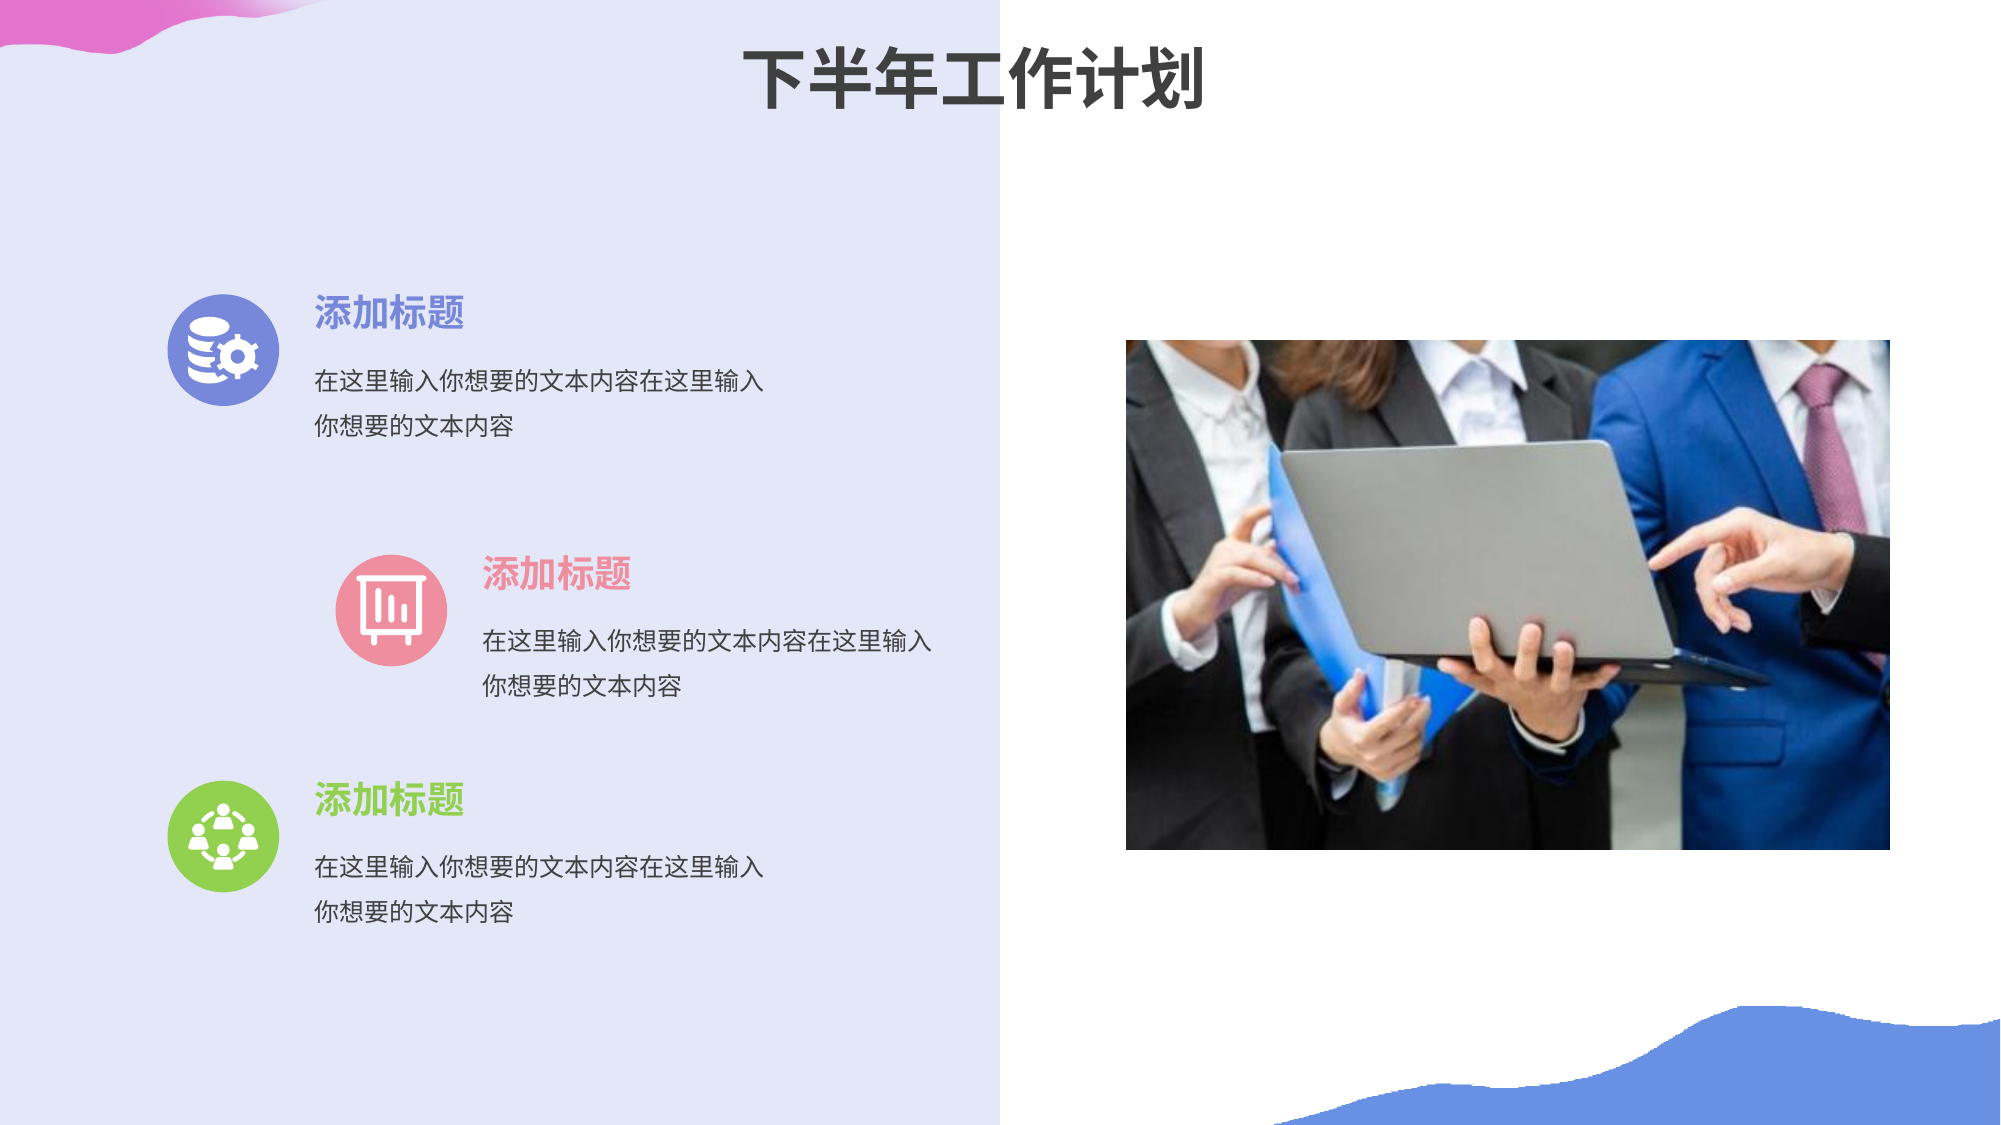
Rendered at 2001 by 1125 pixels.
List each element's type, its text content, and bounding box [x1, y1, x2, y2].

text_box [167, 294, 280, 406]
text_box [335, 554, 448, 667]
text_box 在这里输入你想要的文本内容在这里输入你想要的文本内容 [467, 603, 960, 708]
text_box 添加标题 [467, 542, 848, 603]
text_box 添加标题 [299, 281, 680, 342]
text_box 在这里输入你想要的文本内容在这里输入你想要的文本内容 [299, 829, 792, 934]
text_box 下半年工作计划 [725, 29, 1270, 125]
text_box [0, 0, 1001, 1125]
picture [1001, 0, 2001, 1125]
text_box 添加标题 [299, 768, 680, 829]
text_box 在这里输入你想要的文本内容在这里输入你想要的文本内容 [299, 342, 792, 448]
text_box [167, 780, 280, 893]
